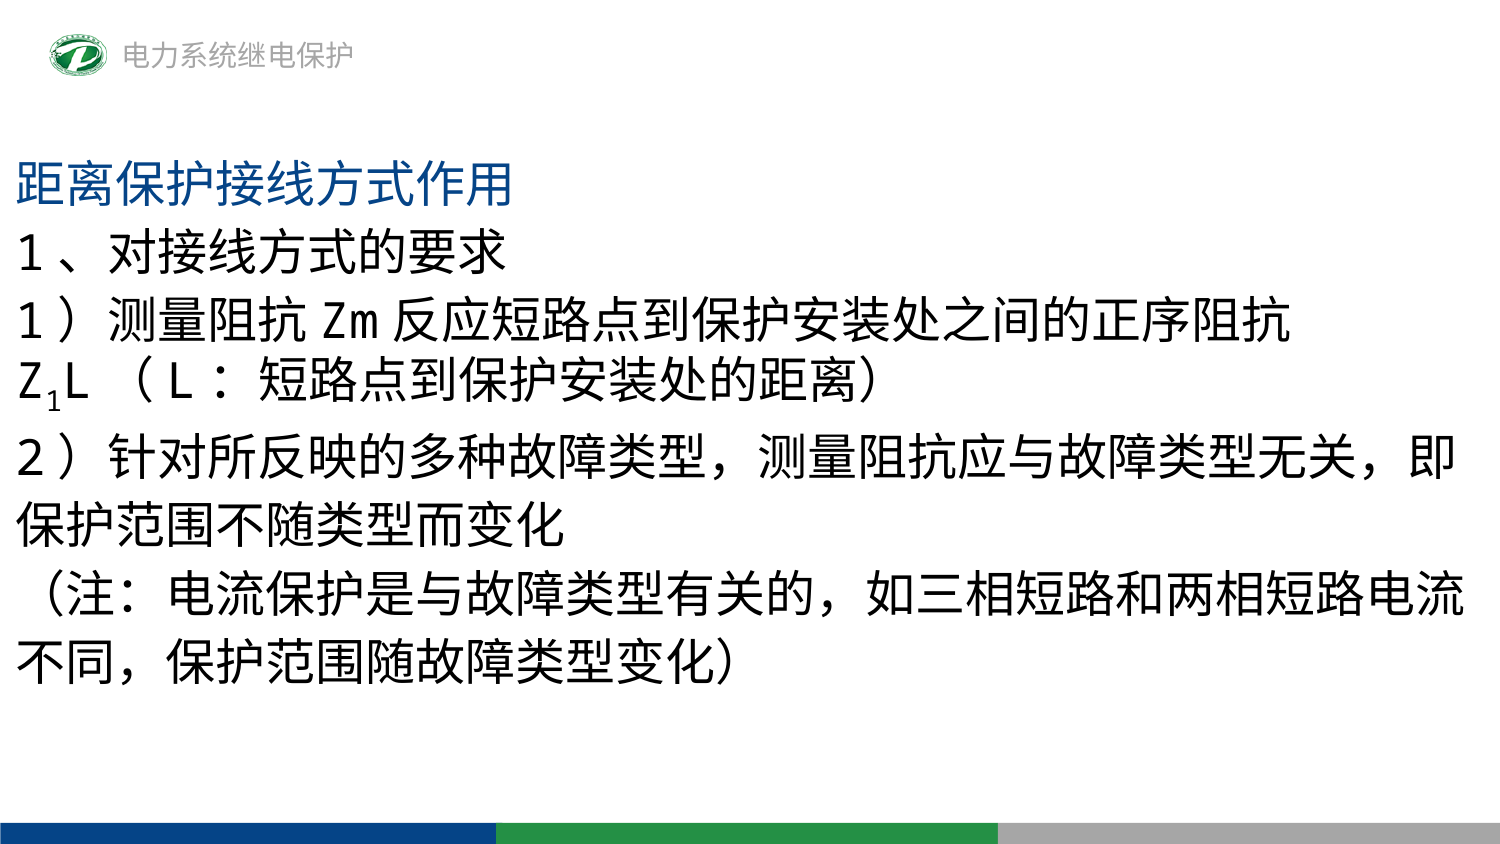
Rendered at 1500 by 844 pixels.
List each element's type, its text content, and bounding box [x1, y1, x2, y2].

picture [41, 19, 118, 91]
text_box 距离保护接线方式作用 1、对接线方式的要求 1）测量阻抗Zm反应短路点到保护安装处之间的正序阻抗Z1L（L：短路点到保护安装处的距离） 2）针对所反映的多种故障类型，测量阻抗应与故障类型无关，即保护范围不随类型而变化 （注：电流保护是与故障类型有关的，如三相短路和两相短路电流不同，保护范围随故障类型变化） [0, 114, 1500, 698]
text_box [0, 821, 494, 844]
text_box [996, 821, 1500, 844]
text_box 电力系统继电保护 [122, 29, 370, 80]
text_box [494, 821, 996, 844]
